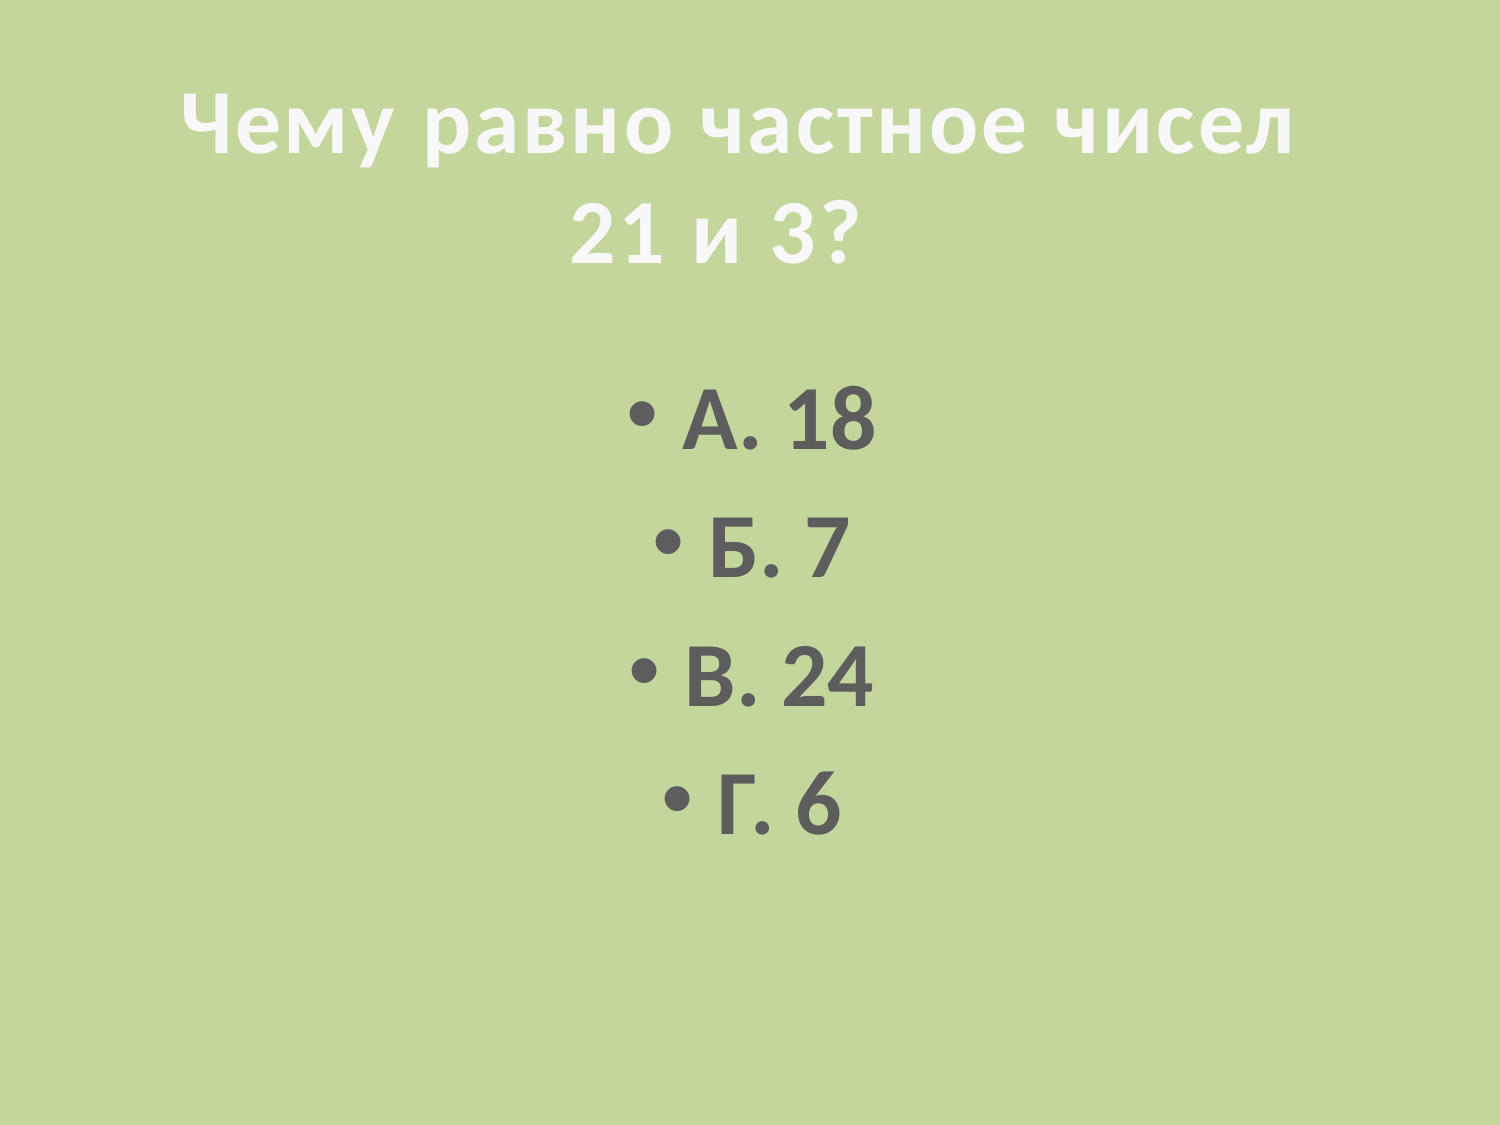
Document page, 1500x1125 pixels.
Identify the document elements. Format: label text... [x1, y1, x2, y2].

list А. 18 Б. 7 В. 24 Г. 6 [76, 349, 1427, 1093]
title Чему равно частное чисел 21 и 3? [76, 78, 1427, 266]
